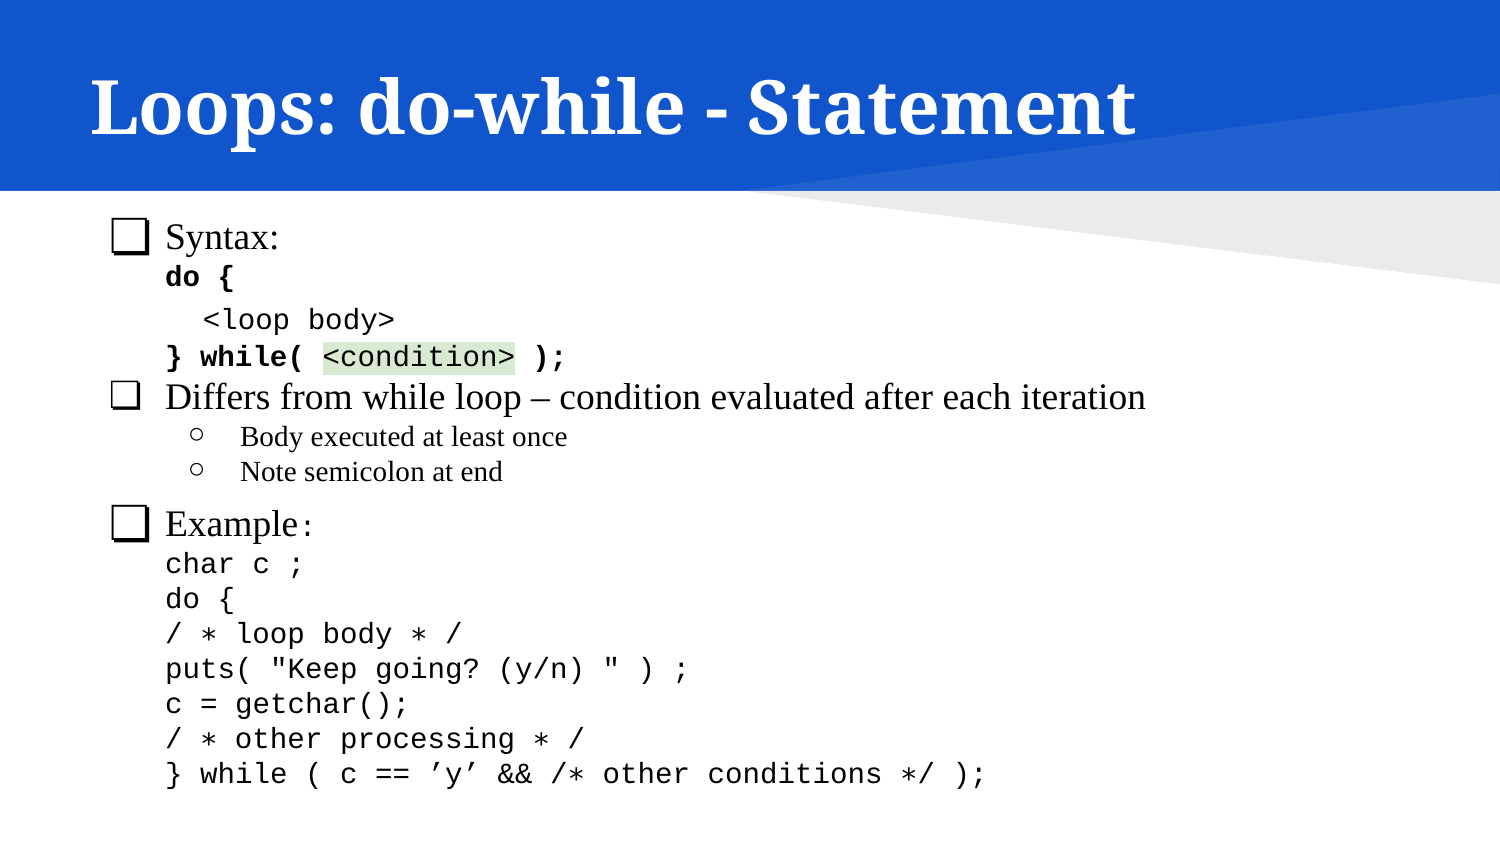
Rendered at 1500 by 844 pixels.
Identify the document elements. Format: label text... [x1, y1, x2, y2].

list Syntax: do { <loop body> } while( <condition> ); Differs from while loop – condition evaluated after each iteration Body executed at least once Note semicolon at end Example: char c ; do { / ∗ loop body ∗ / puts( "Keep going? (y/n) " ) ; c = getchar(); / ∗ other processing ∗ / } while ( c == ’y’ && /∗ other conditions ∗/ ); [75, 196, 1425, 808]
title Loops: do-while - Statement [75, 33, 1425, 175]
